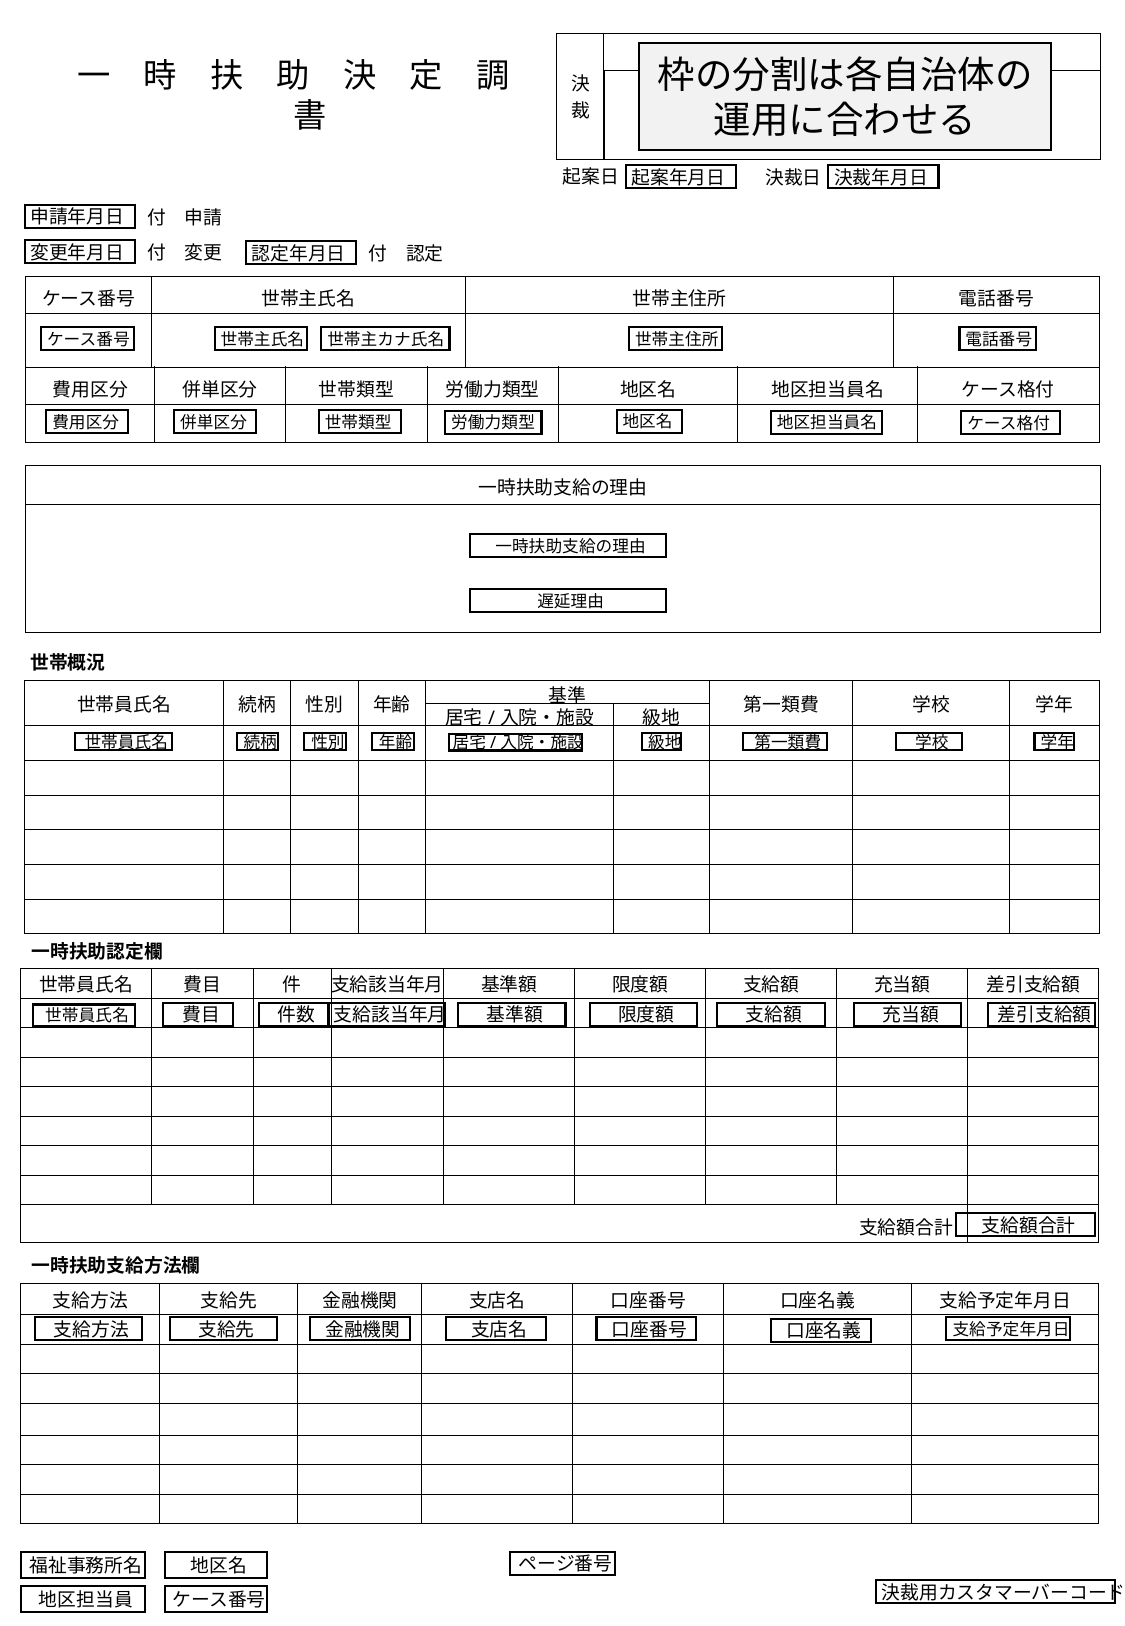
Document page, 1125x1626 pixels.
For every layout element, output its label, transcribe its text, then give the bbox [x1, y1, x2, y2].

table_cell [21, 999, 151, 1027]
text_box 付 変更 [140, 240, 245, 265]
table_header 決裁 [557, 34, 603, 159]
text_box 世帯員氏名 [32, 1003, 136, 1027]
table_cell [25, 726, 223, 760]
table_cell [160, 1315, 297, 1344]
text_box 級地 [641, 732, 682, 751]
table_cell [724, 1345, 911, 1373]
text_box 支給予定年月日 [945, 1316, 1071, 1341]
table_cell [298, 1345, 421, 1373]
table_cell [332, 1117, 443, 1145]
table_header 支給予定年月日 [912, 1284, 1098, 1314]
text_box 差引支給額 [987, 1002, 1096, 1027]
table_cell [724, 1495, 911, 1523]
table_cell [614, 796, 709, 829]
table_cell [359, 796, 425, 829]
table_cell [710, 726, 852, 760]
table_cell [968, 1146, 1098, 1175]
table_header 充当額 [837, 969, 967, 998]
text_box 第一類費 [742, 732, 828, 751]
text_box 口座名義 [770, 1318, 872, 1343]
table_cell [224, 761, 290, 795]
text_box 世帯主氏名 [214, 326, 308, 351]
table_cell [575, 1176, 705, 1204]
table_cell [724, 1404, 911, 1435]
table_header 学年 [1010, 681, 1099, 725]
text_box 起案年月日 [625, 164, 737, 189]
table_header ケース番号 [26, 277, 151, 313]
table_cell [605, 71, 1100, 159]
text_box 世帯員氏名 [74, 732, 173, 751]
text_box ページ番号 [509, 1551, 616, 1576]
table_cell [724, 1315, 911, 1344]
table_cell [894, 314, 1099, 367]
table_cell [444, 1087, 574, 1116]
table_cell [853, 761, 1009, 795]
table_cell [26, 505, 1100, 632]
text_box ケース格付 [960, 410, 1061, 435]
table_cell [332, 1146, 443, 1175]
text_box 支給額 [716, 1002, 826, 1027]
table_cell [152, 1176, 253, 1204]
text_box 一時扶助支給方法欄 [25, 1253, 257, 1278]
table_header 世帯員氏名 [21, 969, 151, 998]
table_cell [444, 1146, 574, 1175]
table_cell [298, 1495, 421, 1523]
text_box 支店名 [445, 1316, 547, 1341]
text_box 費目 [162, 1002, 234, 1027]
text_box 支給額合計 [955, 1212, 1096, 1237]
text_box 地区担当員名 [770, 410, 883, 435]
text_box 付 認定 [362, 240, 466, 265]
text_box 世帯概況 [23, 650, 256, 675]
table_cell [359, 830, 425, 864]
table_cell [422, 1345, 572, 1373]
table_cell [575, 1117, 705, 1145]
table_cell [706, 1146, 836, 1175]
table_cell [152, 1028, 253, 1057]
table_header 地区名 [559, 368, 737, 404]
text_box 充当額 [853, 1002, 962, 1027]
table_header ケース格付 [918, 368, 1099, 404]
table_cell [422, 1374, 572, 1403]
text_box 金融機関 [309, 1316, 411, 1341]
table_cell [968, 1117, 1098, 1145]
table_cell [918, 405, 1099, 442]
text_box 変更年月日 [24, 239, 136, 264]
table_header 続柄 [224, 681, 290, 725]
text_box 付 申請 [140, 204, 245, 229]
table_cell [332, 1028, 443, 1057]
table_cell [706, 999, 836, 1027]
table_header 世帯類型 [286, 368, 427, 404]
table_cell [21, 1117, 151, 1145]
text_box 枠の分割は各自治体の運用に合わせる [638, 42, 1052, 151]
text_box 決裁年月日 [827, 164, 940, 189]
table_cell [573, 1436, 723, 1464]
table_header 学校 [853, 681, 1009, 725]
table_header 世帯主住所 [466, 277, 893, 313]
table_cell [573, 1495, 723, 1523]
table_cell [332, 1058, 443, 1086]
table_cell [224, 830, 290, 864]
table_cell [422, 1404, 572, 1435]
table_cell [224, 865, 290, 899]
text_box 併単区分 [173, 409, 257, 434]
table_cell [912, 1345, 1098, 1373]
table_header 金融機関 [298, 1284, 421, 1314]
table_cell [291, 900, 358, 933]
table_cell [724, 1465, 911, 1494]
table_cell [21, 1176, 151, 1204]
table_cell [837, 1176, 967, 1204]
table_cell [853, 830, 1009, 864]
table_cell 級地 [614, 704, 709, 725]
text_box 支給該当年月 [329, 1002, 446, 1027]
table_cell [291, 796, 358, 829]
table_cell [573, 1465, 723, 1494]
table_cell [359, 761, 425, 795]
table_cell [912, 1436, 1098, 1464]
text_box 口座番号 [595, 1316, 697, 1341]
text_box 世帯主カナ氏名 [320, 326, 451, 351]
table_cell [710, 865, 852, 899]
table_cell [853, 865, 1009, 899]
table_header 性別 [291, 681, 358, 725]
table_cell [422, 1436, 572, 1464]
table_cell [837, 1028, 967, 1057]
table_cell [710, 796, 852, 829]
table_cell [21, 1465, 159, 1494]
table_cell [25, 900, 223, 933]
table_cell [837, 1146, 967, 1175]
table_header 第一類費 [710, 681, 852, 725]
text_box 一 時 扶 助 決 定 調 書 [55, 46, 532, 142]
table_cell [710, 830, 852, 864]
table_cell [912, 1404, 1098, 1435]
table_cell [573, 1315, 723, 1344]
text_box 決裁日 [758, 164, 820, 189]
table_header 支給額 [706, 969, 836, 998]
table_header [604, 34, 1100, 70]
table_cell [298, 1374, 421, 1403]
table_cell [25, 761, 223, 795]
table_cell [359, 726, 425, 760]
table_cell [254, 1087, 331, 1116]
text_box 一時扶助認定欄 [25, 938, 257, 964]
text_box 居宅/入院・施設 [448, 733, 583, 752]
table_cell [724, 1436, 911, 1464]
table_header 世帯員氏名 [25, 681, 223, 725]
table_cell [422, 1495, 572, 1523]
table_cell [1010, 796, 1099, 829]
text_box 続柄 [236, 732, 279, 751]
text_box 世帯主住所 [628, 326, 723, 351]
table_cell [573, 1345, 723, 1373]
table_cell [426, 761, 613, 795]
text_box 地区担当員 [20, 1585, 146, 1613]
table_cell [298, 1436, 421, 1464]
table_header 電話番号 [894, 277, 1099, 313]
table_header 限度額 [575, 969, 705, 998]
table_cell [224, 726, 290, 760]
table_cell [224, 900, 290, 933]
table_cell [26, 314, 151, 367]
text_box 地区名 [616, 409, 683, 434]
table_cell [968, 1087, 1098, 1116]
table_cell [21, 1345, 159, 1373]
table_cell [254, 1176, 331, 1204]
table_header 地区担当員名 [738, 368, 917, 404]
table_header 併単区分 [155, 368, 285, 404]
table_cell [614, 900, 709, 933]
table_header 基準 [426, 681, 709, 703]
table_cell [152, 1146, 253, 1175]
table_cell [359, 900, 425, 933]
table_cell [968, 999, 1098, 1027]
text_box 年齢 [371, 732, 415, 751]
text_box 申請年月日 [24, 204, 136, 229]
table_cell [706, 1117, 836, 1145]
table_cell [422, 1465, 572, 1494]
table_cell [1010, 830, 1099, 864]
table_cell [152, 999, 253, 1027]
table_cell [573, 1404, 723, 1435]
table_cell [152, 1117, 253, 1145]
table_cell [160, 1404, 297, 1435]
table_cell [968, 1205, 1098, 1242]
table_cell [426, 830, 613, 864]
table_cell [573, 1374, 723, 1403]
table_cell [160, 1345, 297, 1373]
table_header 費目 [152, 969, 253, 998]
table_cell [152, 1087, 253, 1116]
table_cell [160, 1495, 297, 1523]
table_cell [444, 1028, 574, 1057]
table_cell [21, 1315, 159, 1344]
table_cell [21, 1146, 151, 1175]
table_cell [912, 1315, 1098, 1344]
table_cell [444, 1117, 574, 1145]
table_cell [428, 405, 558, 442]
table_cell [21, 1495, 159, 1523]
table_cell [912, 1495, 1098, 1523]
table_cell [968, 1058, 1098, 1086]
table_cell [21, 1404, 159, 1435]
table_cell [426, 726, 613, 760]
table_cell [559, 405, 737, 442]
text_box ケース番号 [40, 326, 135, 351]
table_cell [444, 999, 574, 1027]
text_box 電話番号 [958, 326, 1037, 351]
table_cell [837, 1117, 967, 1145]
table_cell [575, 1028, 705, 1057]
table_cell [224, 796, 290, 829]
text_box 費用区分 [45, 409, 129, 434]
table_header 支給先 [160, 1284, 297, 1314]
table_header 支給該当年月 [332, 969, 443, 998]
table_cell [291, 830, 358, 864]
table_header 口座番号 [573, 1284, 723, 1314]
table_cell [710, 900, 852, 933]
table_cell [1010, 726, 1099, 760]
table_cell [706, 1058, 836, 1086]
table_header 費用区分 [26, 368, 154, 404]
table_cell [160, 1436, 297, 1464]
text_box 起案日 [556, 164, 618, 189]
text_box 支給先 [169, 1316, 278, 1341]
table_cell [254, 999, 331, 1027]
table_cell [426, 865, 613, 899]
table_cell [575, 1087, 705, 1116]
text_box 性別 [303, 732, 347, 751]
table_cell [21, 1374, 159, 1403]
table_cell [466, 314, 893, 367]
table_cell [1010, 761, 1099, 795]
text_box 基準額 [457, 1002, 567, 1027]
text_box 学年 [1033, 732, 1075, 751]
table_cell [614, 726, 709, 760]
table_header 年齢 [359, 681, 425, 725]
table_cell [25, 865, 223, 899]
table_cell [724, 1374, 911, 1403]
table_cell [706, 1176, 836, 1204]
table_cell [738, 405, 917, 442]
table_cell [837, 999, 967, 1027]
table_cell [968, 1176, 1098, 1204]
text_box 遅延理由 [469, 588, 667, 613]
table_cell [968, 1028, 1098, 1057]
table_header 労働力類型 [428, 368, 558, 404]
table_cell [575, 1058, 705, 1086]
table_cell [21, 1028, 151, 1057]
table_cell [422, 1315, 572, 1344]
table_cell [706, 1028, 836, 1057]
table_cell [298, 1404, 421, 1435]
table_cell [25, 796, 223, 829]
table_header 一時扶助支給の理由 [26, 466, 1100, 504]
table_cell [837, 1087, 967, 1116]
table_cell [254, 1146, 331, 1175]
table_cell [853, 900, 1009, 933]
table_cell [286, 405, 427, 442]
table_cell [254, 1058, 331, 1086]
table_cell [853, 726, 1009, 760]
table_cell [160, 1374, 297, 1403]
table_cell [912, 1465, 1098, 1494]
table_cell [706, 1087, 836, 1116]
table_cell [444, 1058, 574, 1086]
text_box 一時扶助支給の理由 [469, 533, 667, 558]
text_box 決裁用カスタマーバーコード [875, 1579, 1116, 1604]
text_box 地区名 [164, 1551, 268, 1579]
table_header 支給方法 [21, 1284, 159, 1314]
table_cell [614, 865, 709, 899]
table_cell [152, 314, 465, 367]
table_cell [332, 1176, 443, 1204]
table_cell [21, 1087, 151, 1116]
table_cell [853, 796, 1009, 829]
table_cell [912, 1374, 1098, 1403]
text_box ケース番号 [164, 1585, 268, 1613]
table_cell [426, 796, 613, 829]
table_cell [575, 1146, 705, 1175]
table_cell [21, 1058, 151, 1086]
table_cell [837, 1058, 967, 1086]
table_header 口座名義 [724, 1284, 911, 1314]
text_box 認定年月日 [245, 240, 357, 265]
table_header 基準額 [444, 969, 574, 998]
text_box 件数 [258, 1002, 329, 1027]
table_cell 支給額合計 [21, 1205, 967, 1242]
table_cell [298, 1465, 421, 1494]
table_cell [25, 830, 223, 864]
table_cell [291, 726, 358, 760]
table_cell [359, 865, 425, 899]
text_box 限度額 [589, 1002, 698, 1027]
table_cell [614, 830, 709, 864]
table_cell [710, 761, 852, 795]
table_cell [332, 1087, 443, 1116]
table_cell [155, 405, 285, 442]
table_cell [1010, 865, 1099, 899]
table_cell [444, 1176, 574, 1204]
table_cell [575, 999, 705, 1027]
text_box 労働力類型 [444, 410, 543, 435]
table_header 件 [254, 969, 331, 998]
table_cell [298, 1315, 421, 1344]
table_cell [254, 1028, 331, 1057]
text_box 世帯類型 [318, 409, 402, 434]
table_cell [254, 1117, 331, 1145]
table_cell [426, 900, 613, 933]
text_box 支給方法 [34, 1316, 143, 1341]
table_cell [1010, 900, 1099, 933]
table_cell [160, 1465, 297, 1494]
text_box 学校 [895, 732, 963, 751]
table_header 支店名 [422, 1284, 572, 1314]
table_cell 居宅/入院・施設 [426, 704, 613, 725]
table_cell [21, 1436, 159, 1464]
table_cell [291, 761, 358, 795]
table_header 差引支給額 [968, 969, 1098, 998]
table_header 世帯主氏名 [152, 277, 465, 313]
text_box 福祉事務所名 [20, 1551, 146, 1579]
table_cell [26, 405, 154, 442]
table_cell [291, 865, 358, 899]
table_cell [152, 1058, 253, 1086]
table_cell [614, 761, 709, 795]
